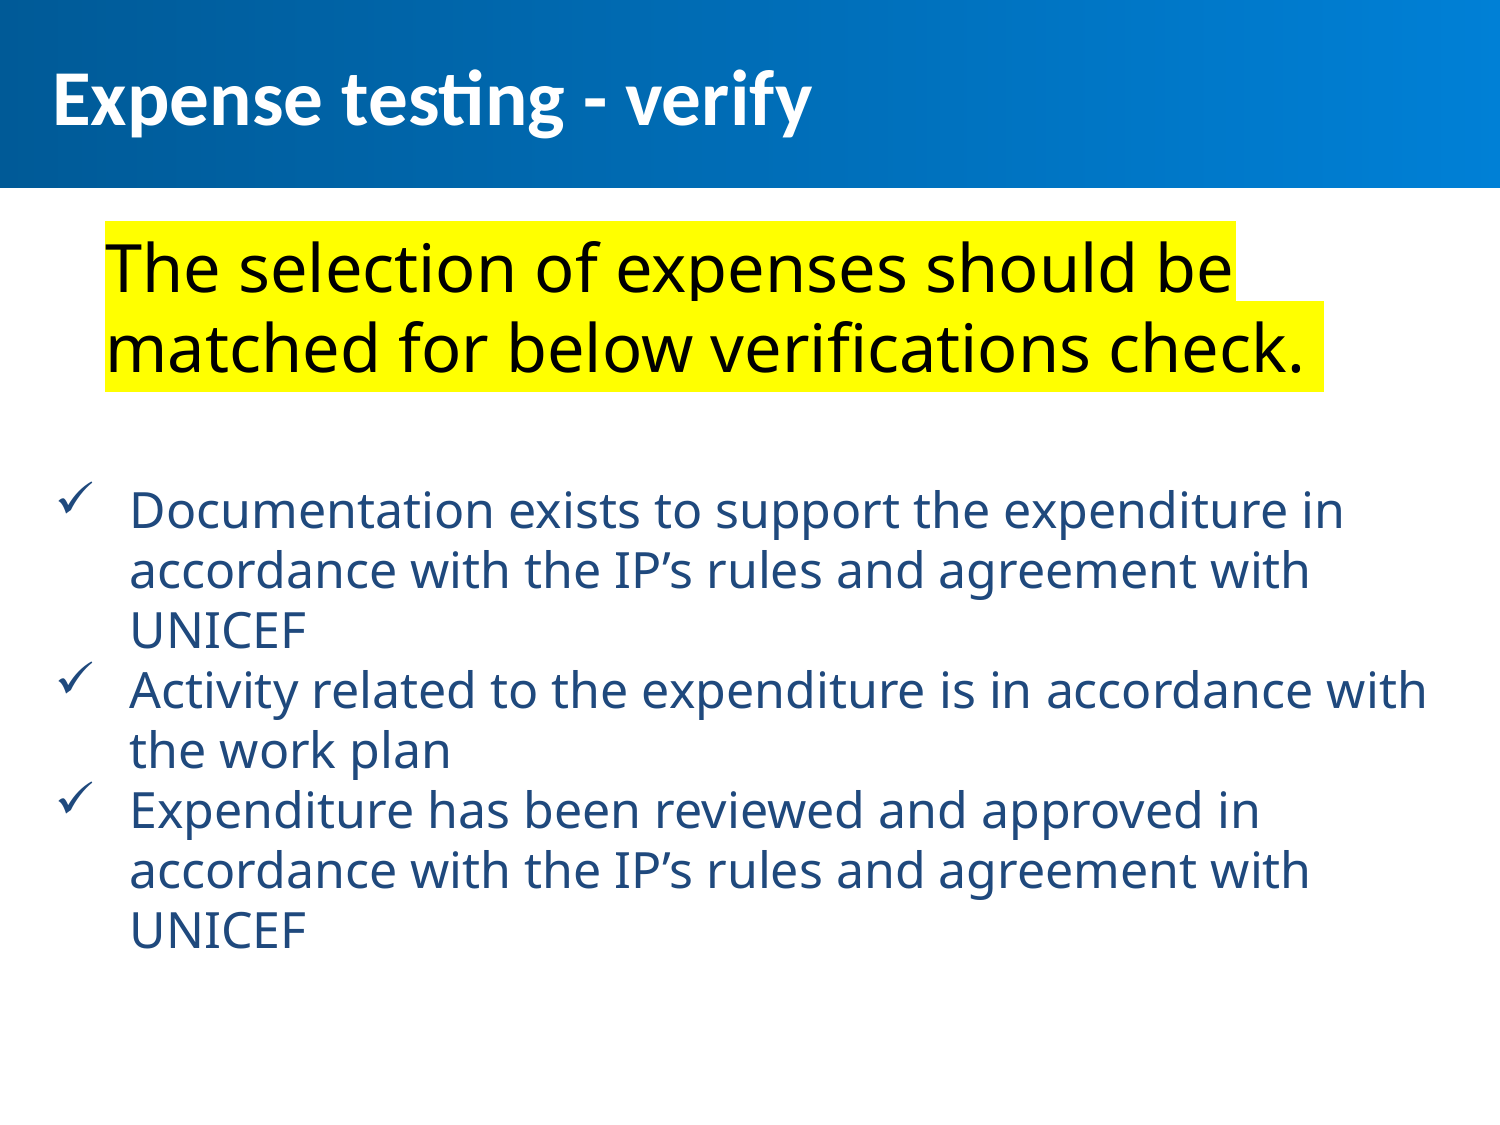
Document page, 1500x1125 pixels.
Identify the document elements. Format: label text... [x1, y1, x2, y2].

text_box Documentation exists to support the expenditure in accordance with the IP’s rules and agreement with UNICEF Activity related to the expenditure is in accordance with the work plan Expenditure has been reviewed and approved in accordance with the IP’s rules and agreement with UNICEF [39, 470, 1460, 966]
text_box The selection of expenses should be matched for below verifications check. [90, 218, 1410, 394]
title Expense testing - verify [0, 0, 1500, 191]
